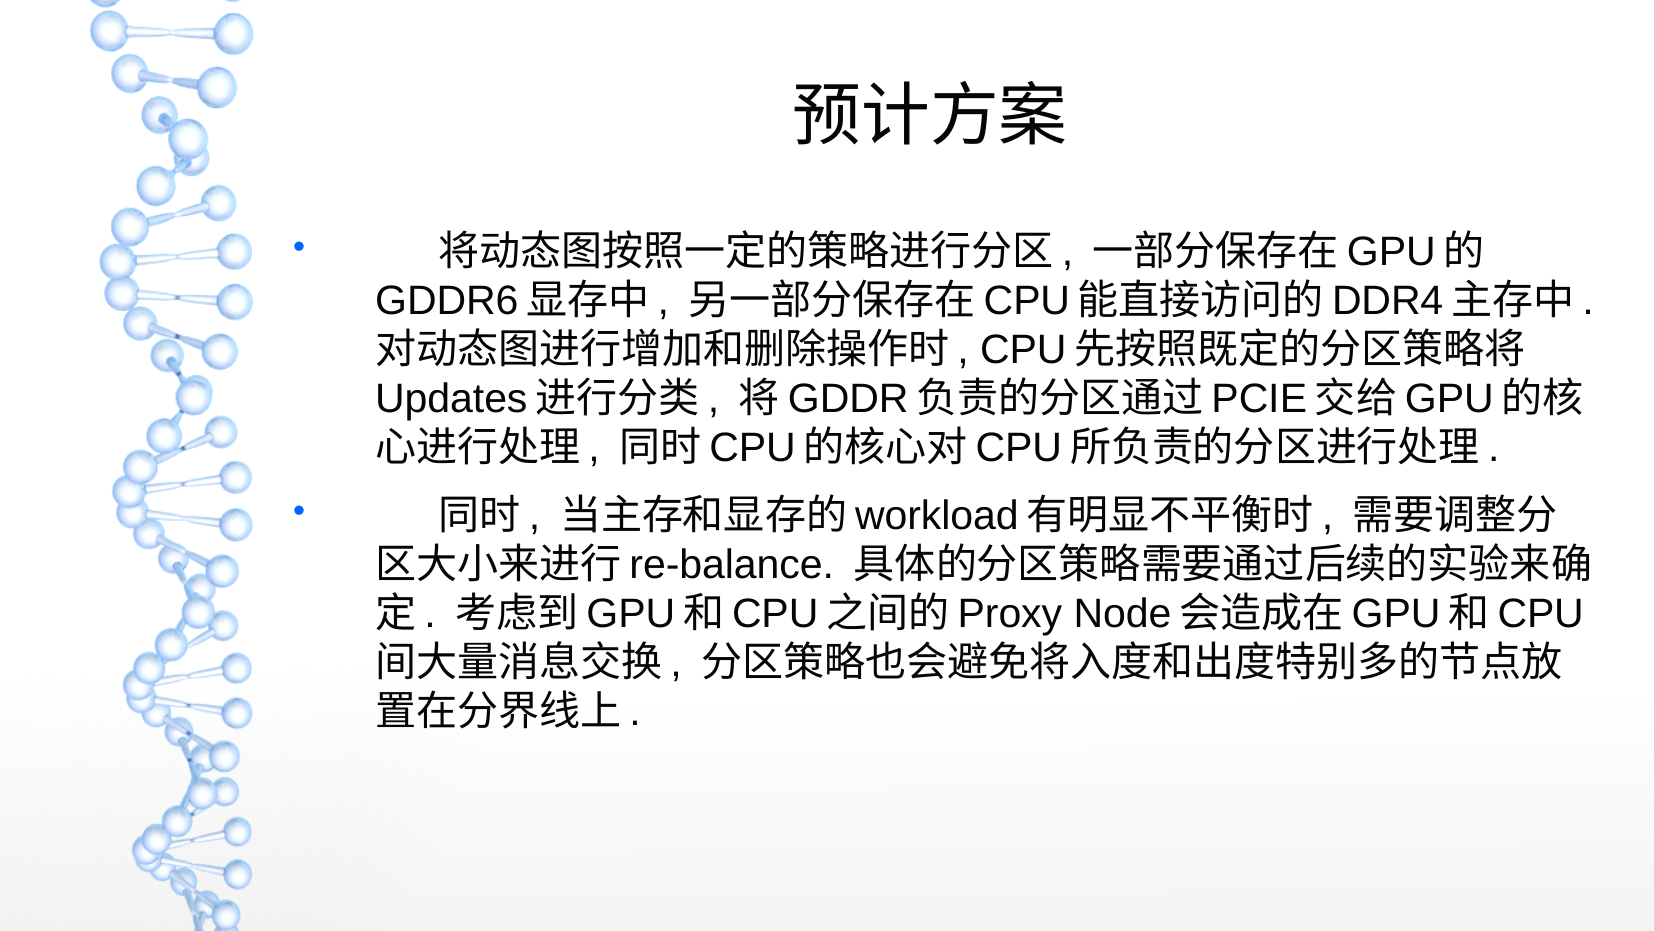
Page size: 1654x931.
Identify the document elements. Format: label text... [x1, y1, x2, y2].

text_box 将动态图按照一定的策略进行分区, 一部分保存在GPU的GDDR6显存中, 另一部分保存在CPU能直接访问的DDR4主存中. 对动态图进行增加和删除操作时, CPU先按照既定的分区策略将Updates进行分类, 将GDDR负责的分区通过PCIE交给GPU的核心进行处理, 同时CPU的核心对CPU所负责的分区进行处理. 同时, 当主存和显存的workload有明显不平衡时, 需要调整分区大小来进行re-balance. 具体的分区策略需要通过后续的实验来确定. 考虑到GPU和CPU之间的Proxy Node会造成在GPU和CPU间大量消息交换, 分区策略也会避免将入度和出度特别多的节点放置在分界线上. [265, 224, 1595, 764]
picture [0, 0, 1654, 931]
text_box 预计方案 [265, 35, 1595, 189]
